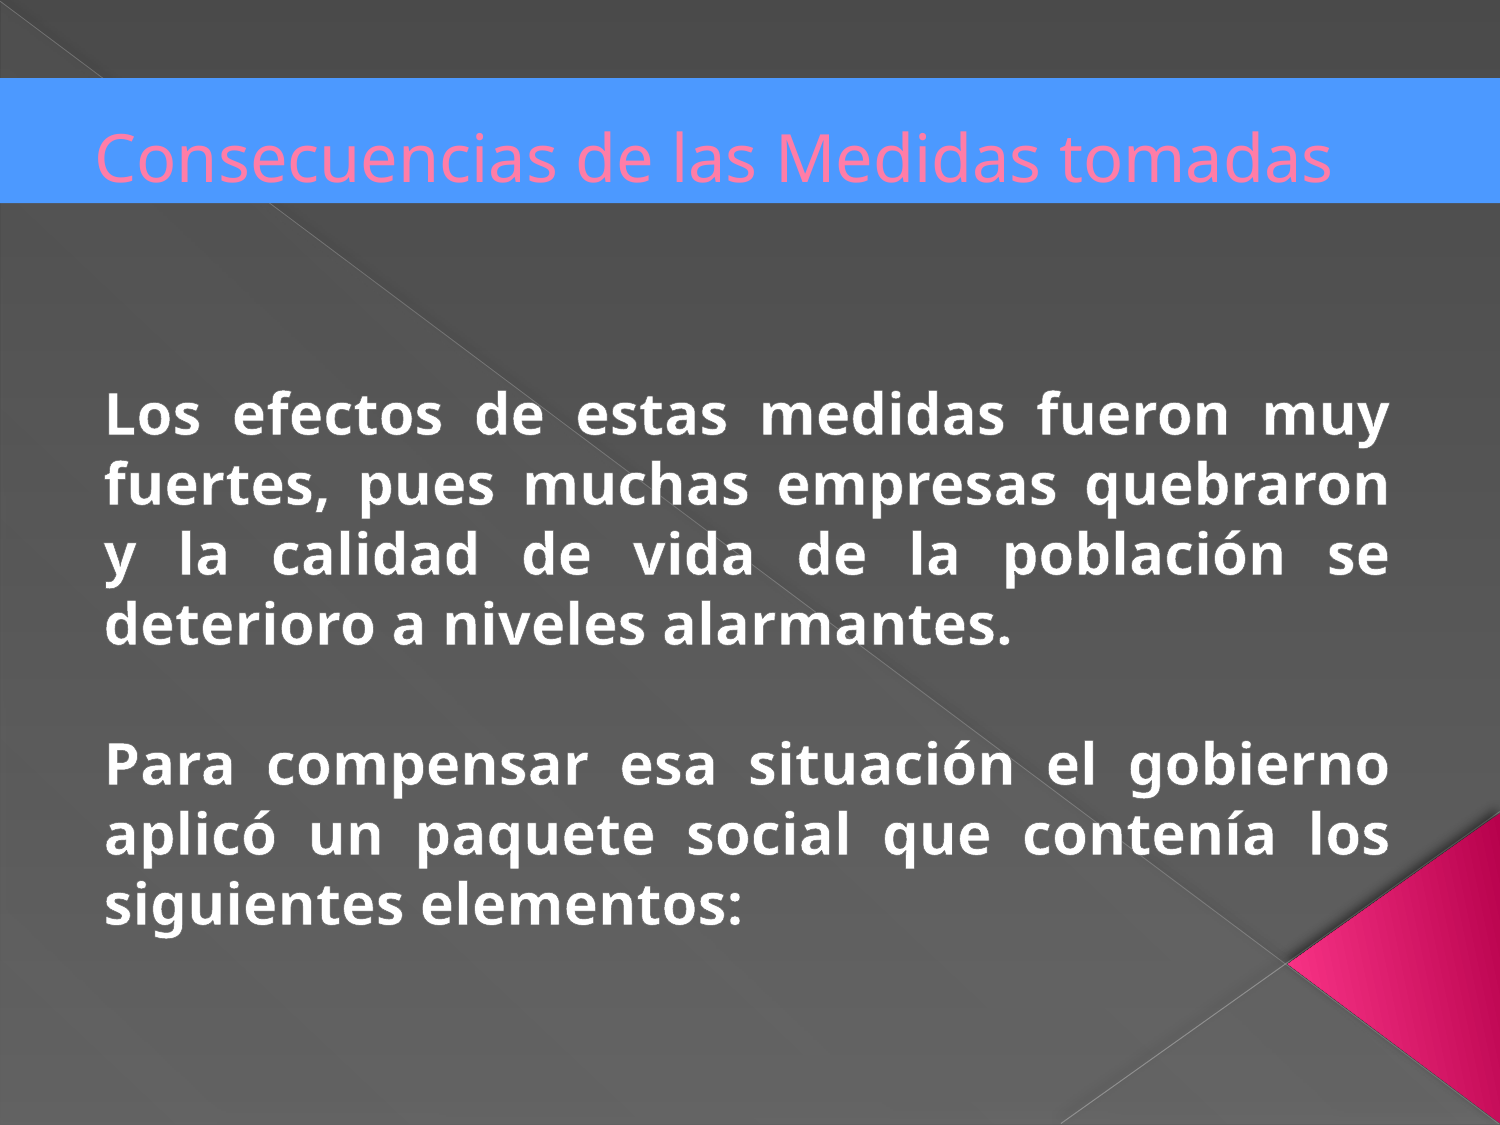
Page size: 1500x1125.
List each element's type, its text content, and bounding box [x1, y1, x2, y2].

title Consecuencias de las Medidas tomadas [0, 78, 1500, 204]
subtitle Los efectos de estas medidas fueron muy fuertes, pues muchas empresas quebraron y la calidad de vida de la población se deterioro a niveles alarmantes. Para compensar esa situación el gobierno aplicó un paquete social que contenía los siguientes elementos: [88, 369, 1412, 657]
